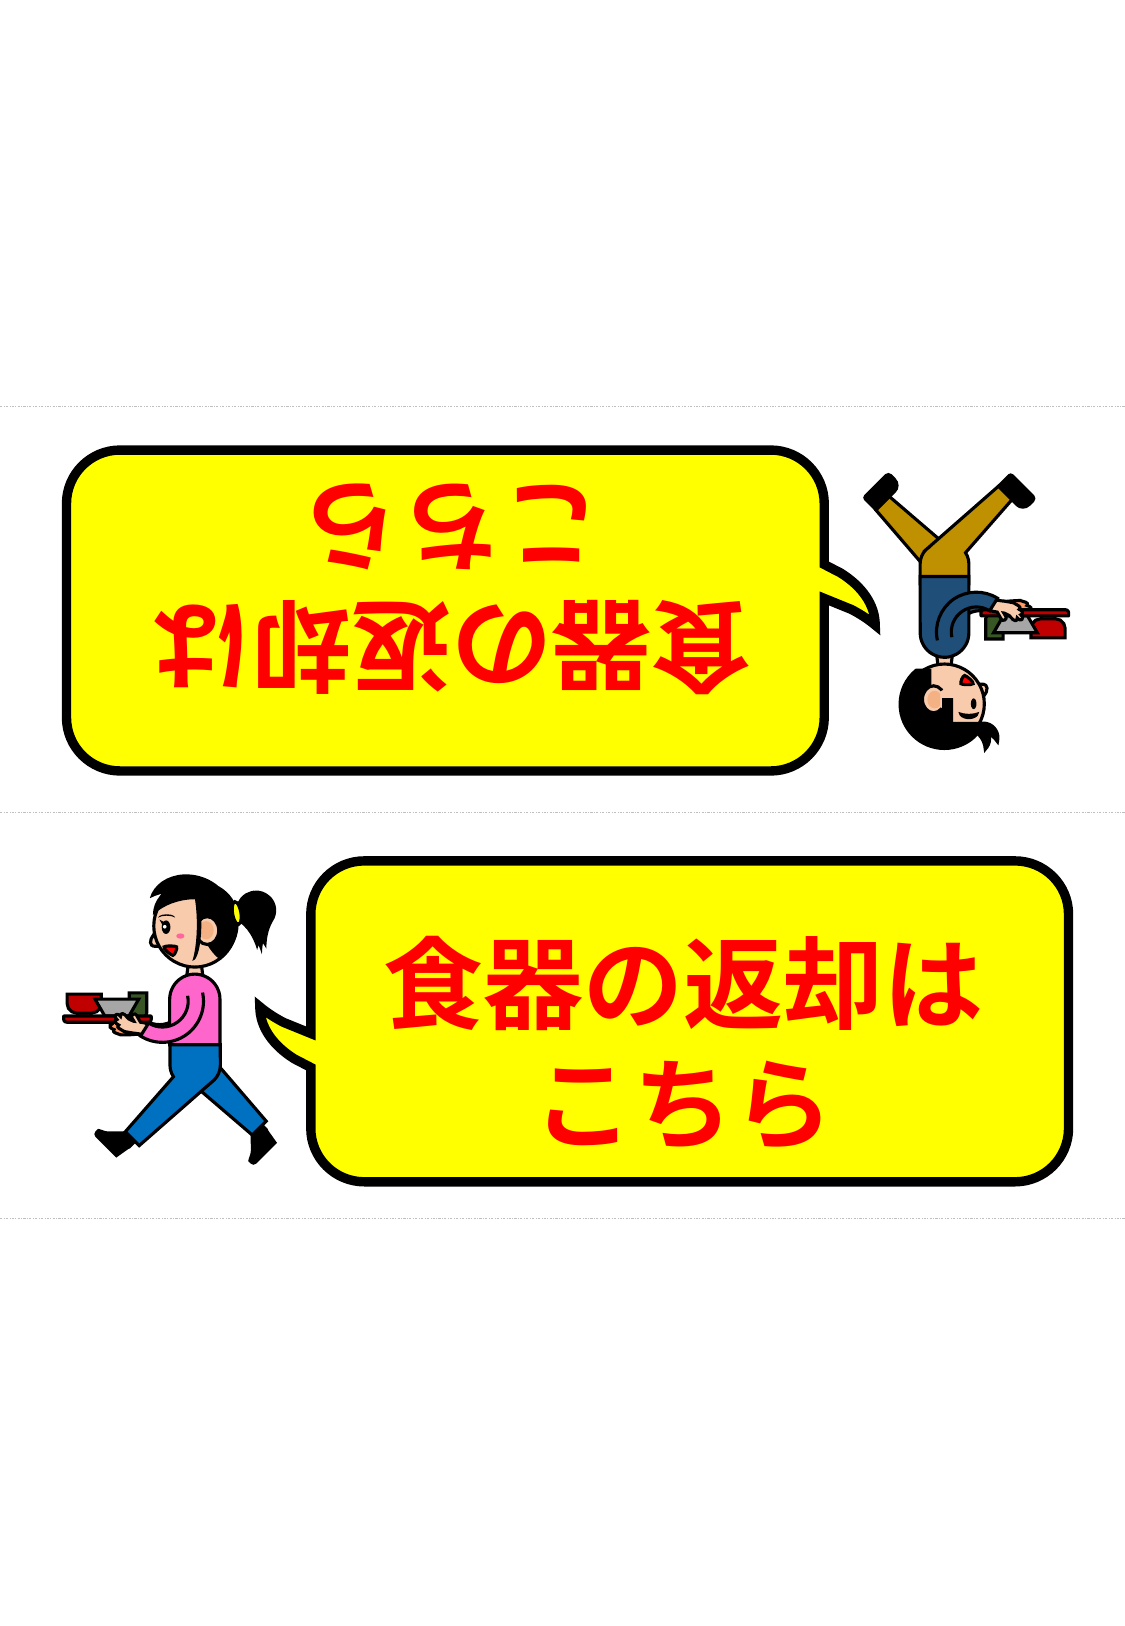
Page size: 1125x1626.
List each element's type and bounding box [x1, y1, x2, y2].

text_box [63, 874, 286, 1156]
text_box [259, 860, 1069, 1182]
text_box [66, 449, 876, 771]
text_box [876, 475, 1069, 750]
